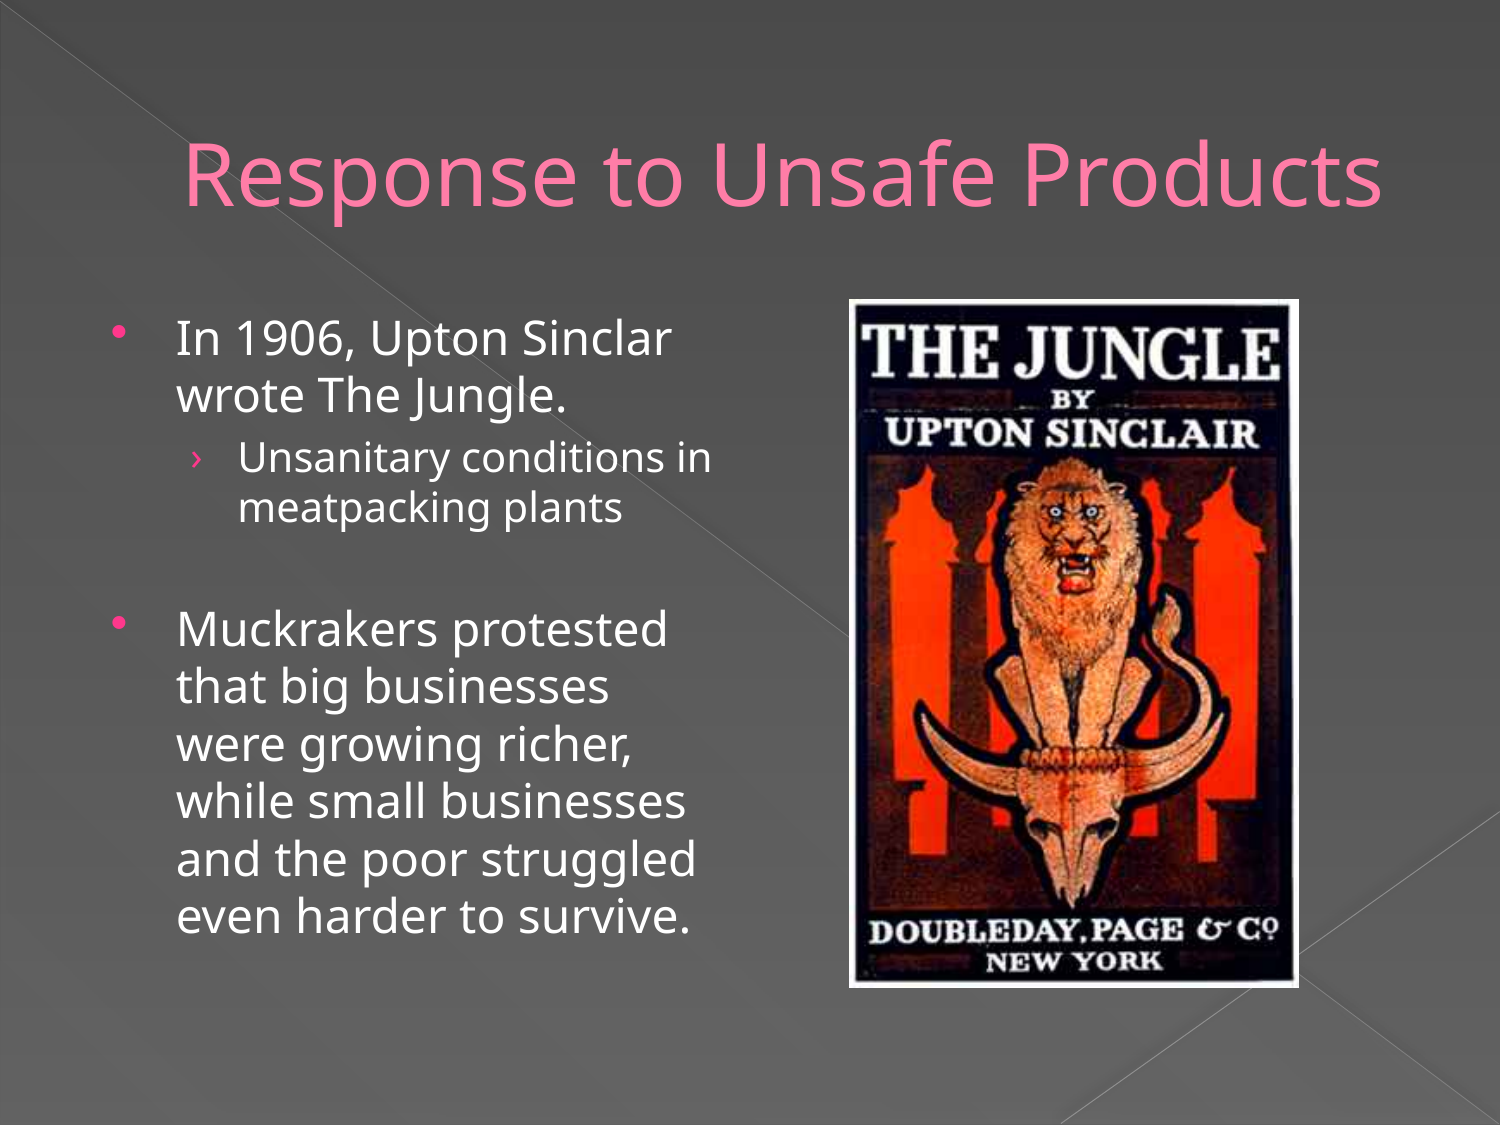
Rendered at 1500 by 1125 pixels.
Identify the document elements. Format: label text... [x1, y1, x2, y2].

title Response to Unsafe Products [87, 77, 1425, 266]
list In 1906, Upton Sinclar wrote The Jungle. Unsanitary conditions in meatpacking plants Muckrakers protested that big businesses were growing richer, while small businesses and the poor struggled even harder to survive. [87, 299, 744, 963]
picture [849, 299, 1299, 988]
